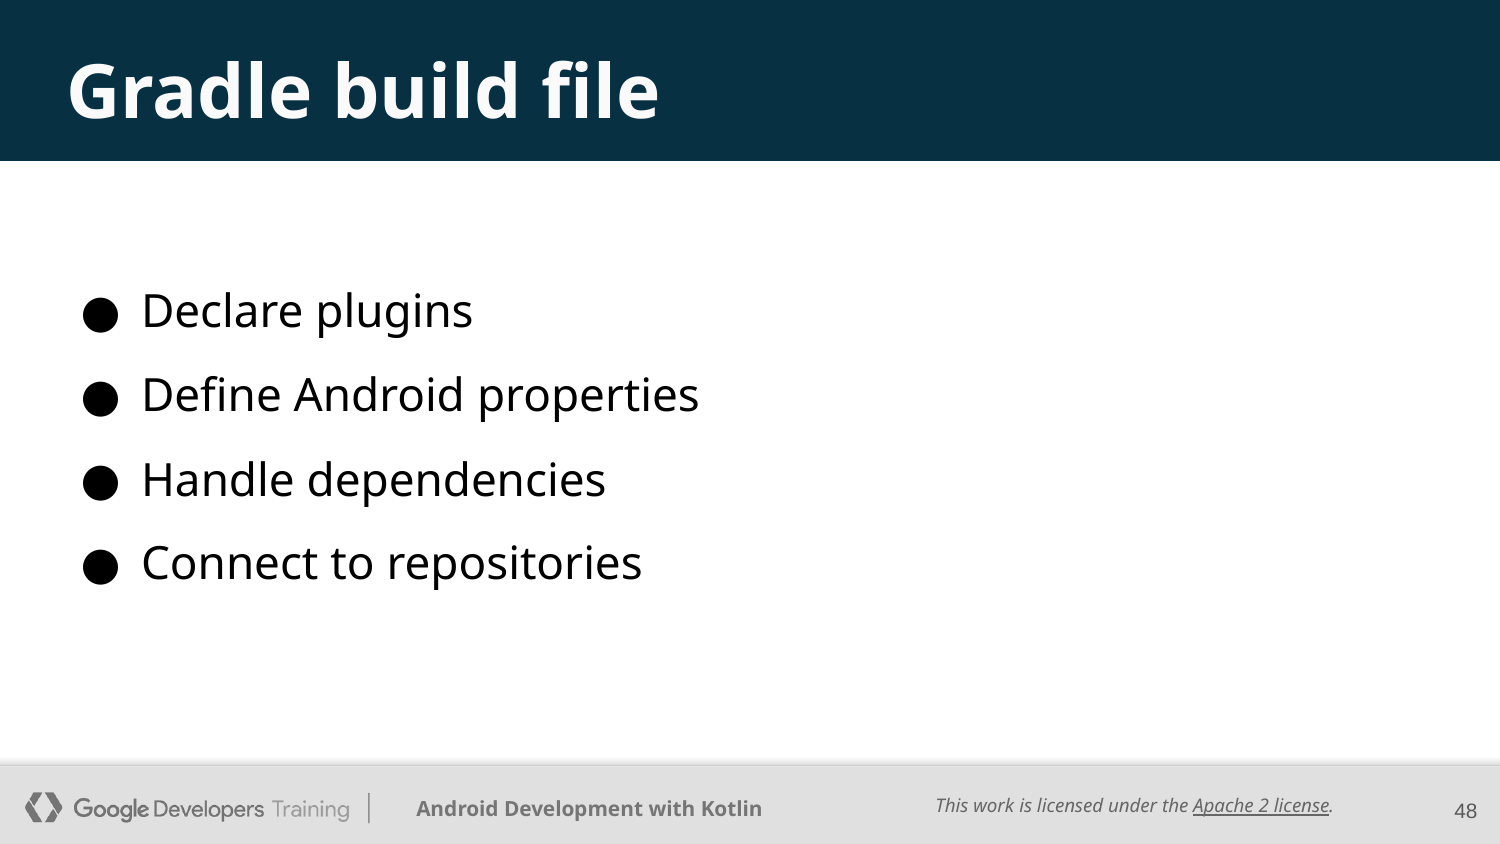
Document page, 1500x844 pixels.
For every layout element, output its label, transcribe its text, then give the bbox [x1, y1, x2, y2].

slide_number ‹#› [1402, 777, 1493, 842]
title Gradle build file [51, 28, 1449, 122]
picture [0, 161, 1500, 844]
list Declare plugins Define Android properties Handle dependencies Connect to repositories [51, 258, 1449, 701]
